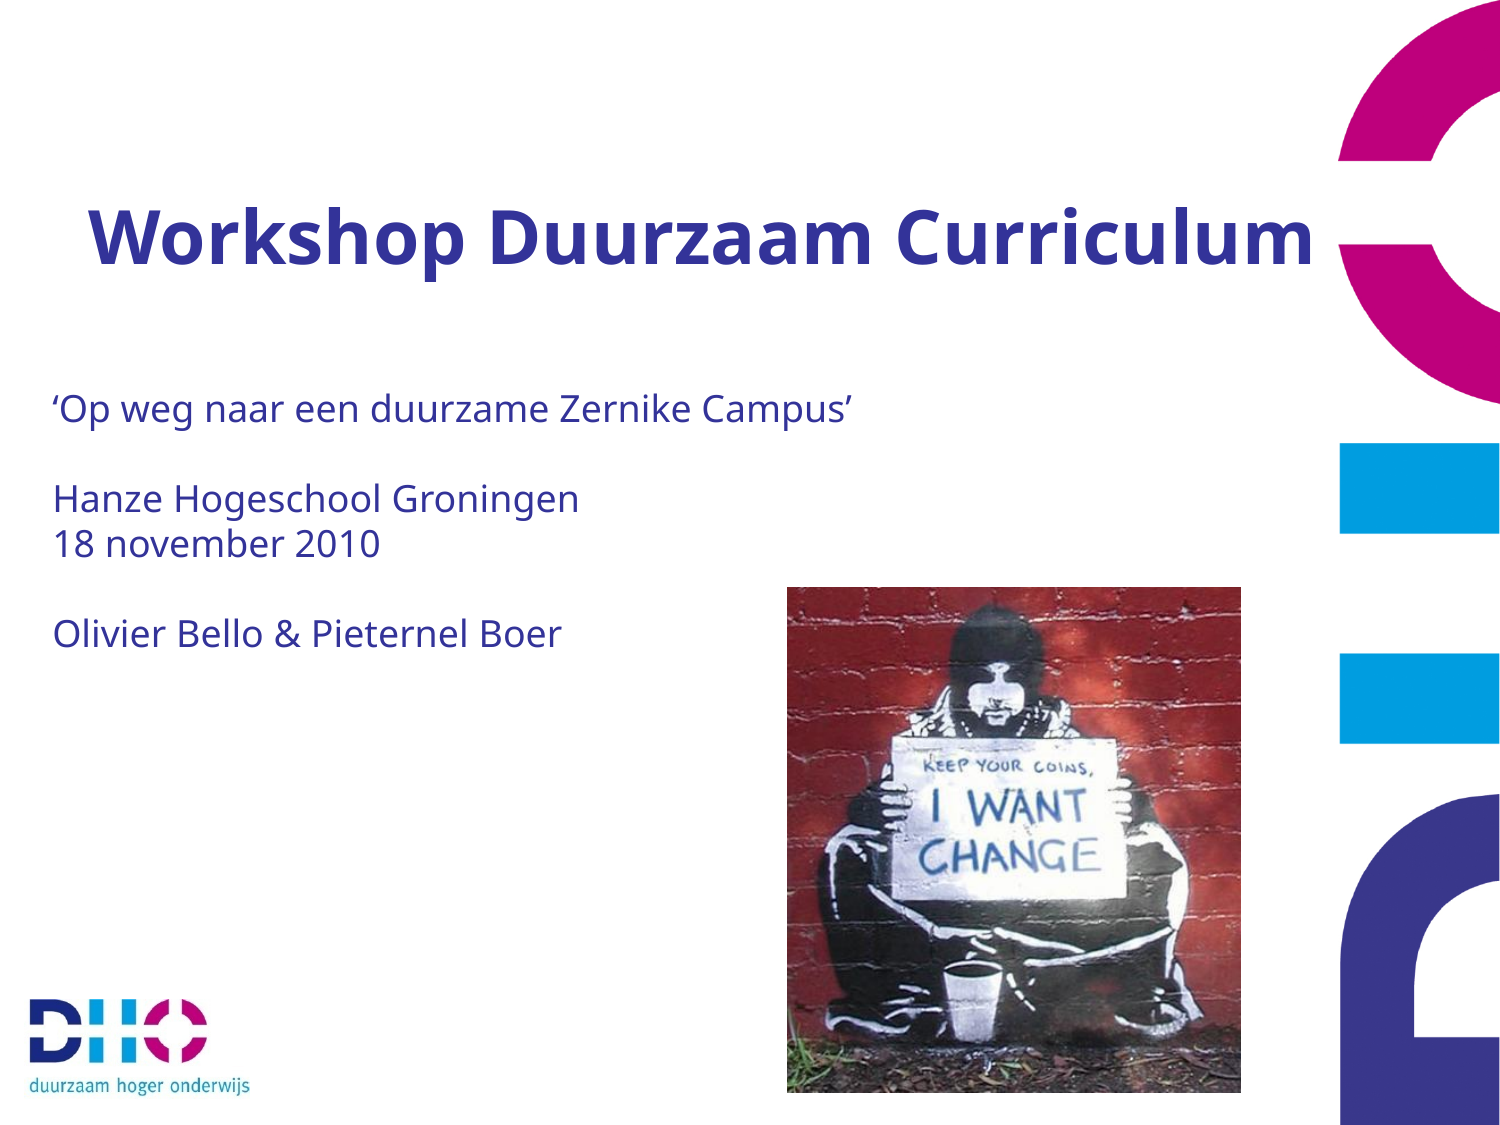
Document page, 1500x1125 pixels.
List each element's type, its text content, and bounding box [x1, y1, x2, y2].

picture [1338, 0, 1500, 443]
text_box Workshop Duurzaam Curriculum [50, 174, 1375, 538]
picture [787, 587, 1242, 1093]
picture [24, 999, 250, 1102]
text_box ‘Op weg naar een duurzame Zernike Campus’ Hanze Hogeschool Groningen 18 november 2010 Olivier Bello & Pieternel Boer [37, 324, 1088, 700]
picture [1338, 534, 1500, 1125]
